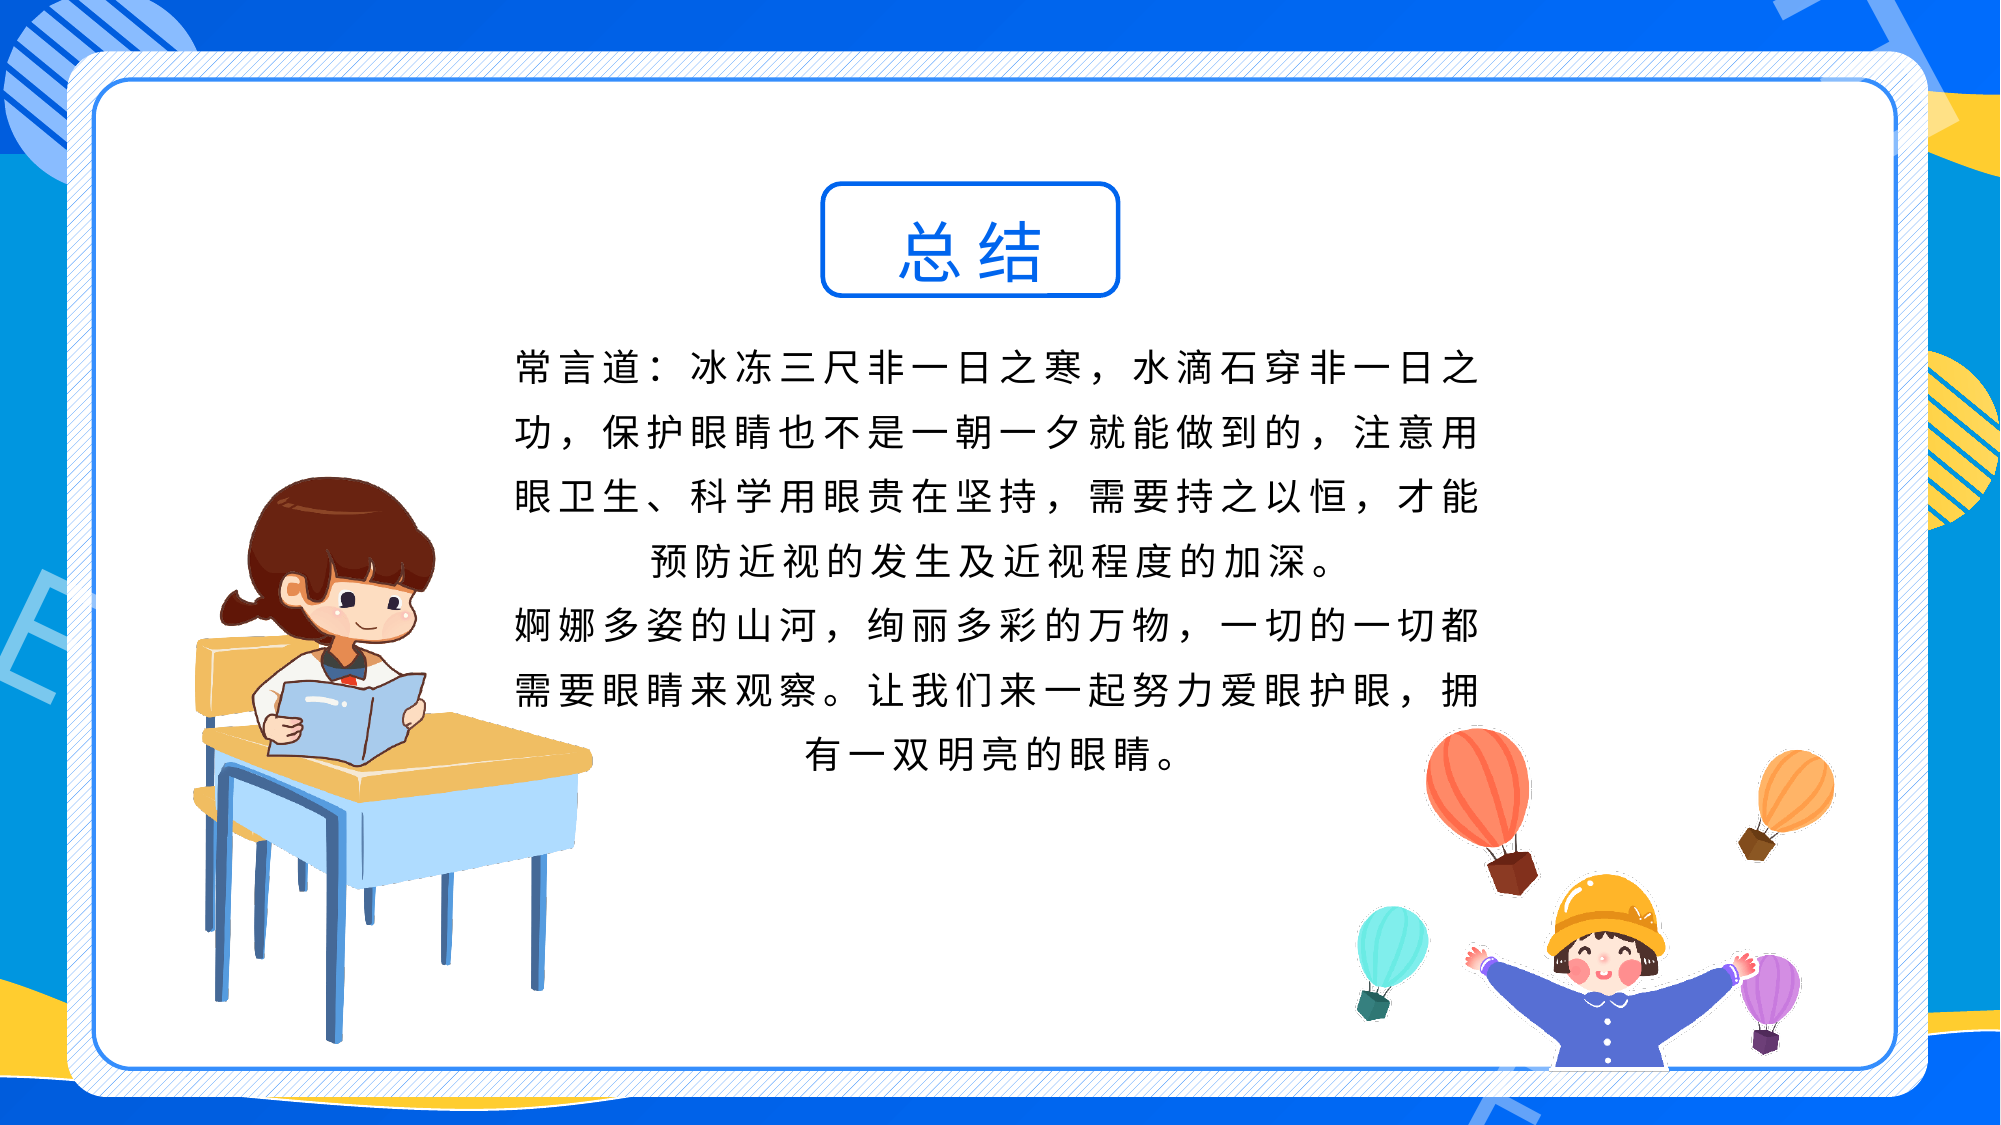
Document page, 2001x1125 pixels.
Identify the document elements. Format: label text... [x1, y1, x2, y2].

picture [137, 455, 601, 1044]
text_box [822, 183, 1119, 296]
picture [1294, 715, 1926, 1095]
text_box 常言道：冰冻三尺非一日之寒，水滴石穿非一日之功，保护眼睛也不是一朝一夕就能做到的，注意用眼卫生、科学用眼贵在坚持，需要持之以恒，才能预防近视的发生及近视程度的加深。 婀娜多姿的山河，绚丽多彩的万物，一切的一切都需要眼睛来观察。让我们来一起努力爱眼护眼，拥有一双明亮的眼睛。 [479, 316, 1521, 830]
